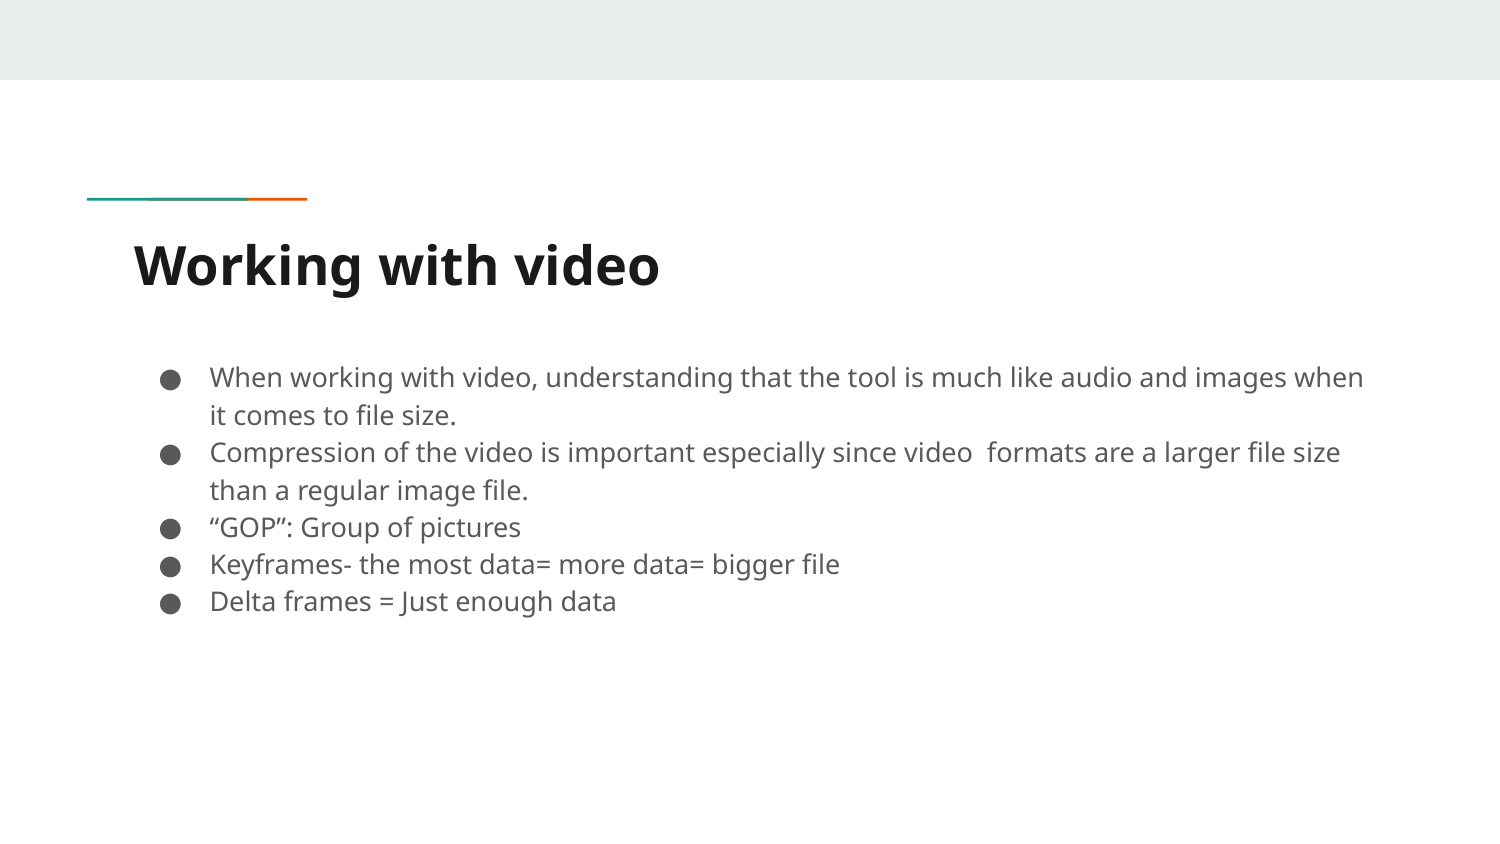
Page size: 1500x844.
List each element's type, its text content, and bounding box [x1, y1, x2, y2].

title Working with video [119, 216, 1381, 305]
list When working with video, understanding that the tool is much like audio and images when it comes to file size. Compression of the video is important especially since video formats are a larger file size than a regular image file. “GOP”: Group of pictures Keyframes- the most data= more data= bigger file Delta frames = Just enough data [119, 341, 1381, 712]
